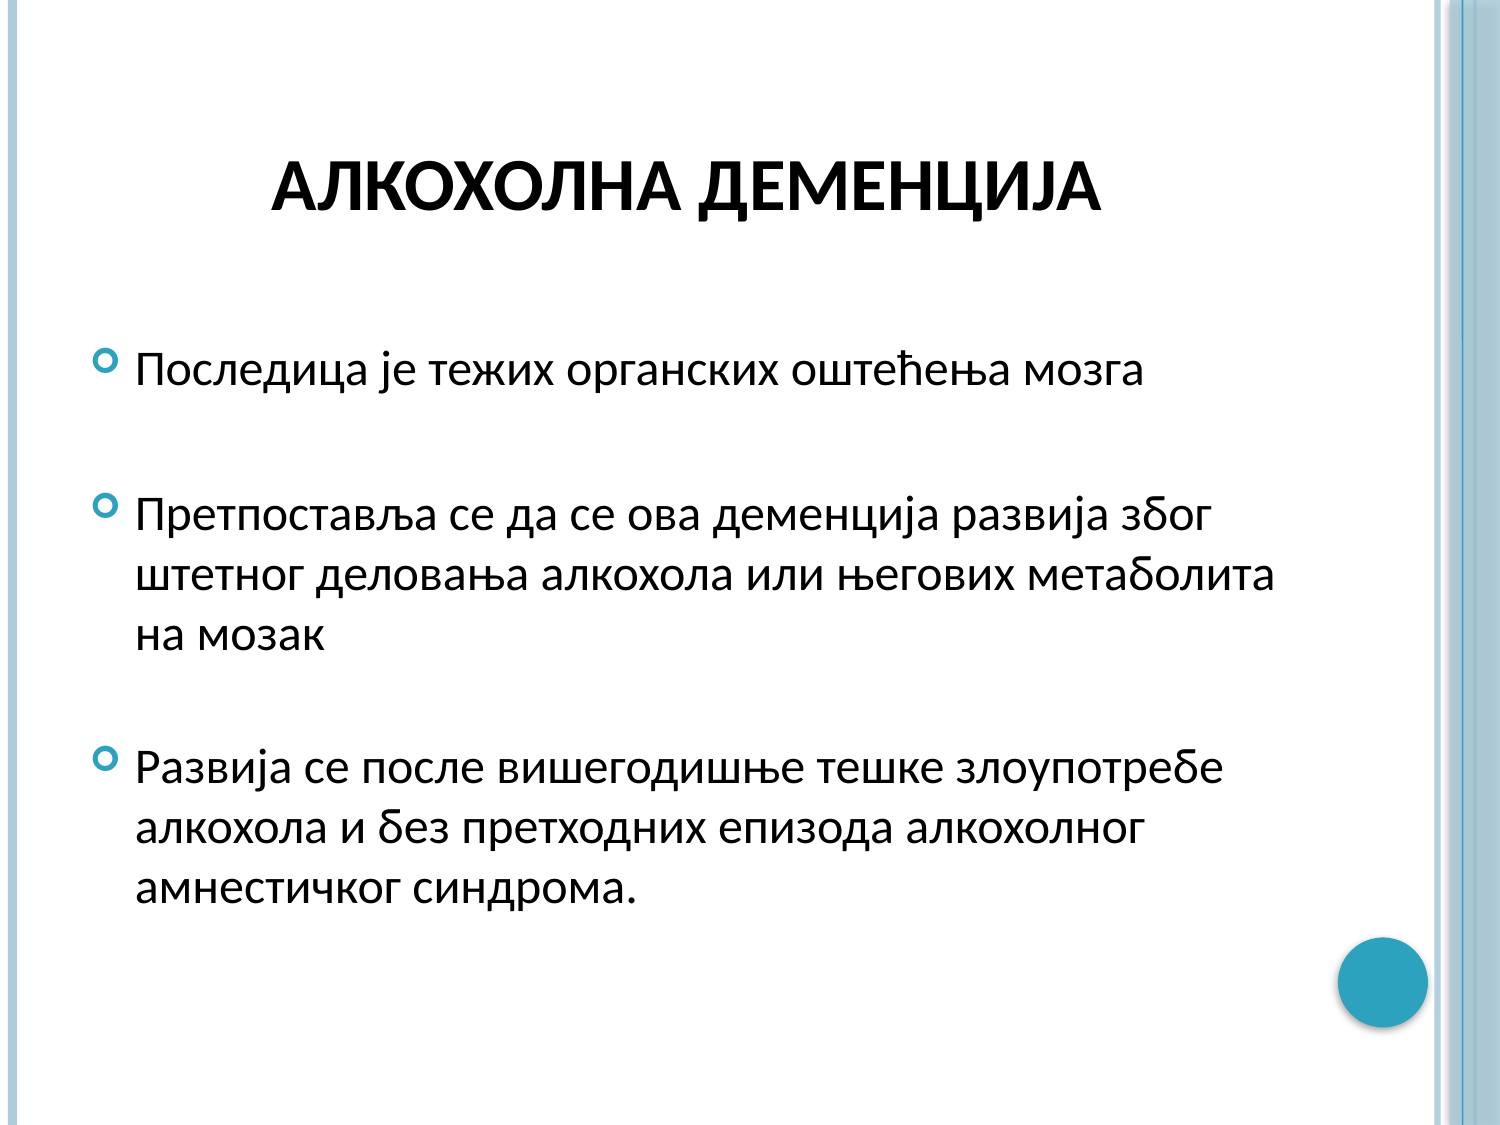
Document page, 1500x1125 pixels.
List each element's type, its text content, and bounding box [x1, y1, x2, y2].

title Алкохолна деменција [75, 45, 1300, 233]
list Последица је тежих органских оштећења мозга Претпоставља се да се ова деменција развија због штетног деловања алкохола или његових метаболита на мозак Развија се после вишегодишње тешке злоупотребе алкохола и без претходних епизода алкохолног амнестичког синдрома. [75, 328, 1300, 1008]
